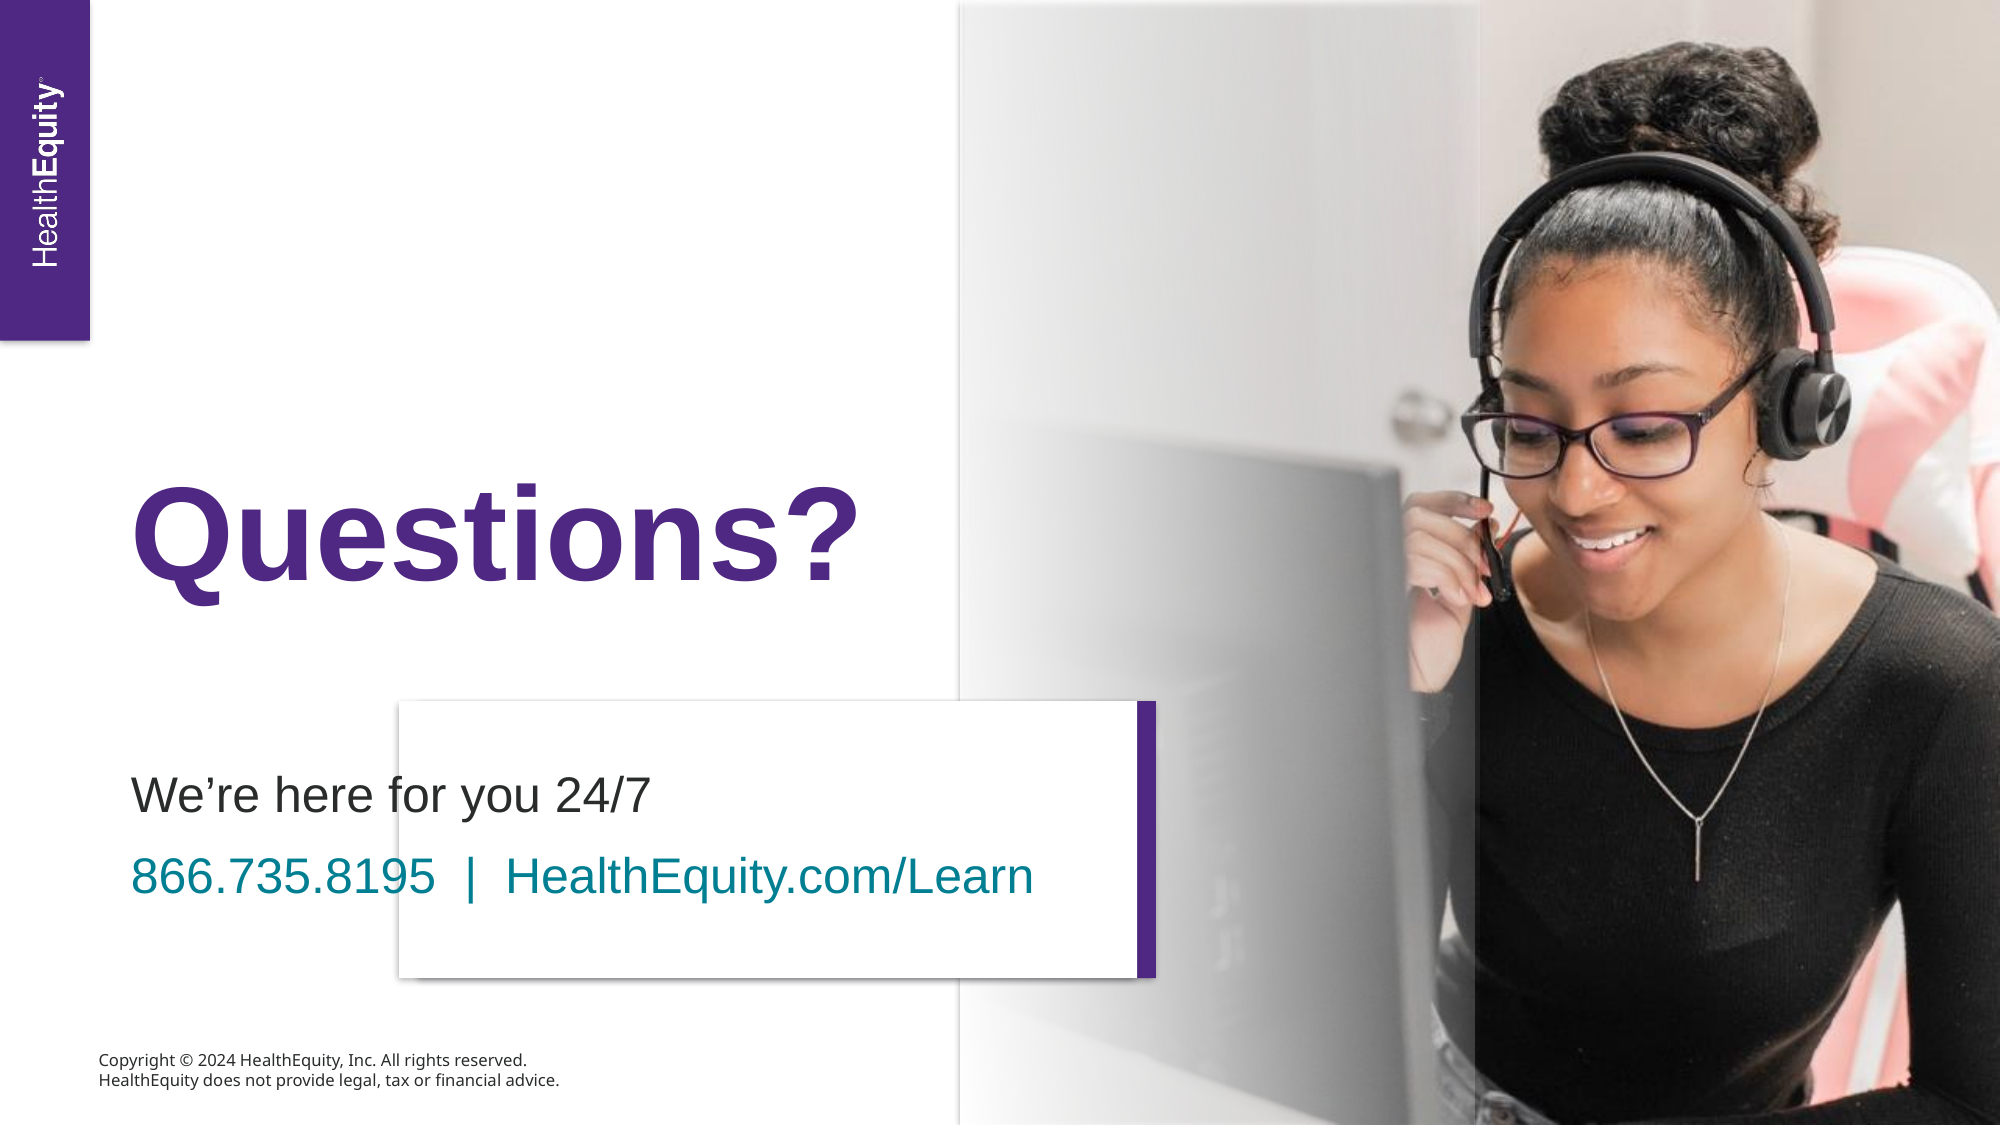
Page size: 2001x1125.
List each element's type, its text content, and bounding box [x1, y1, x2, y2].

text_box Questions? [130, 439, 670, 604]
text_box Copyright © 2024 HealthEquity, Inc. All rights reserved. HealthEquity does not provide legal, tax or financial advice. [98, 1042, 670, 1090]
text_box We’re here for you 24/7 [130, 737, 393, 799]
text_box 866.735.8195​ | HealthEquity.com/Learn [130, 837, 393, 904]
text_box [398, 700, 1157, 979]
picture [33, 78, 64, 266]
picture [675, 0, 2000, 1125]
